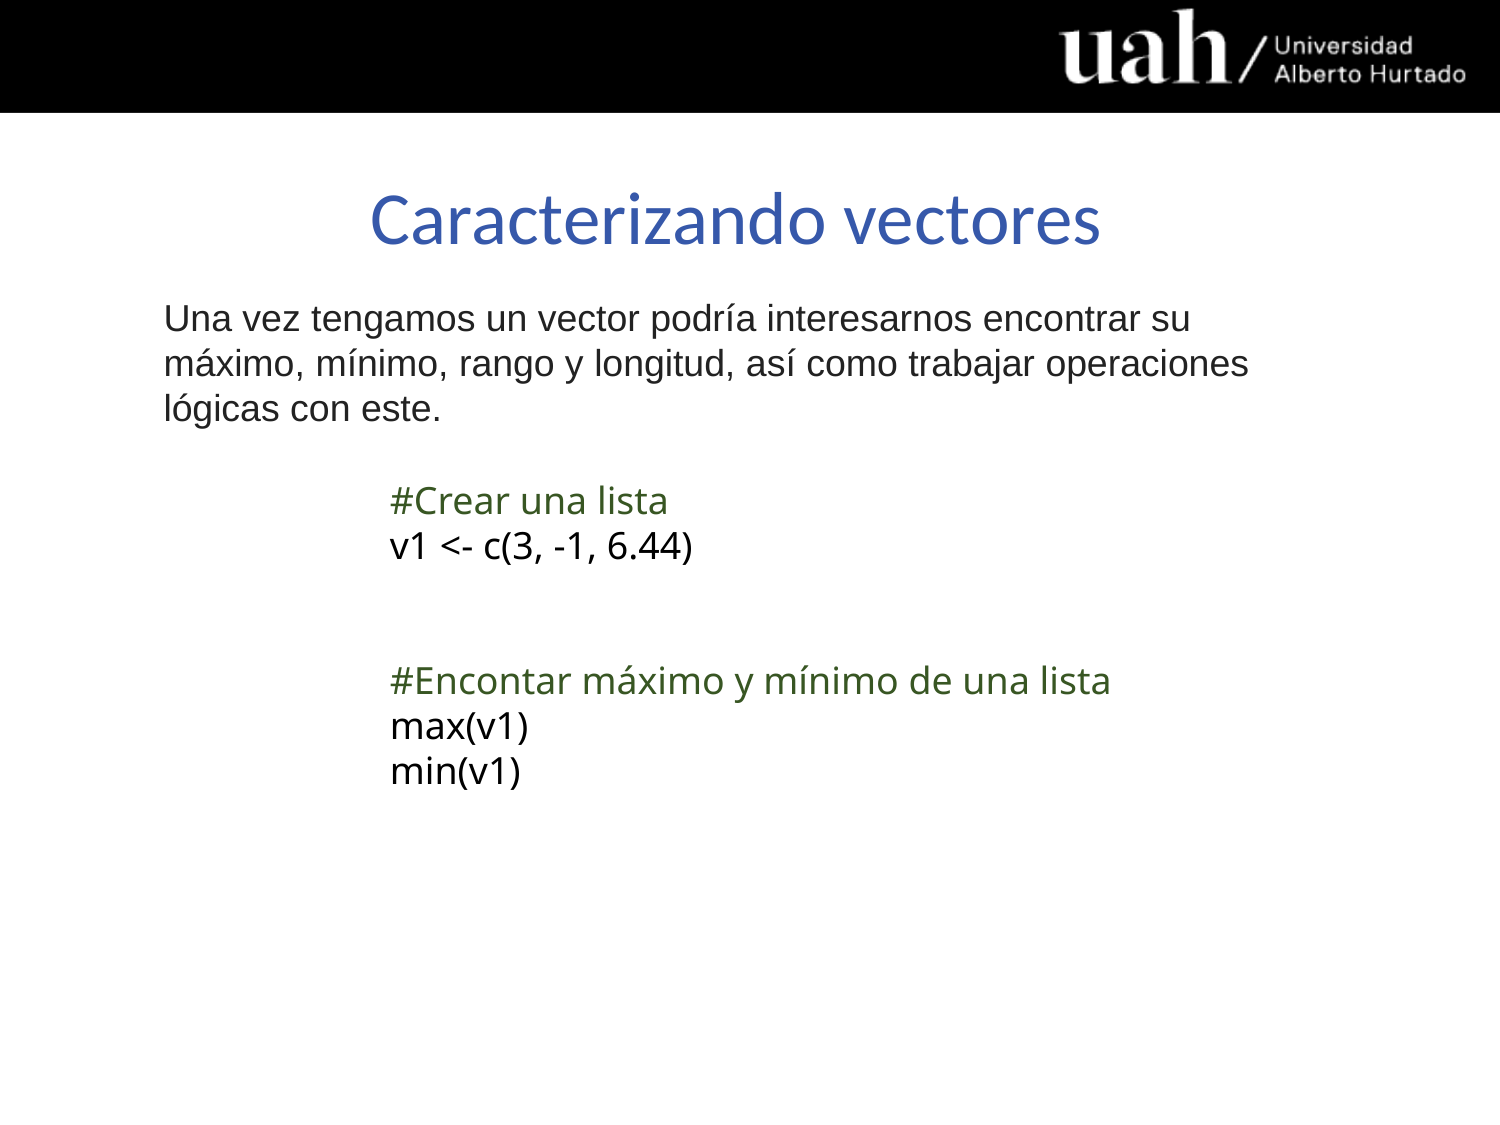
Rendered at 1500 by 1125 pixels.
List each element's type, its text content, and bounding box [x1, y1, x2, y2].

text_box [0, 0, 1500, 114]
text_box Una vez tengamos un vector podría interesarnos encontrar su máximo, mínimo, rango y longitud, así como trabajar operaciones lógicas con este. [148, 286, 1352, 437]
picture [1057, 0, 1468, 94]
text_box #Crear una lista v1 <- c(3, -1, 6.44) #Encontar máximo y mínimo de una lista max(v1) min(v1) [374, 469, 1146, 845]
text_box Caracterizando vectores [347, 162, 1125, 267]
